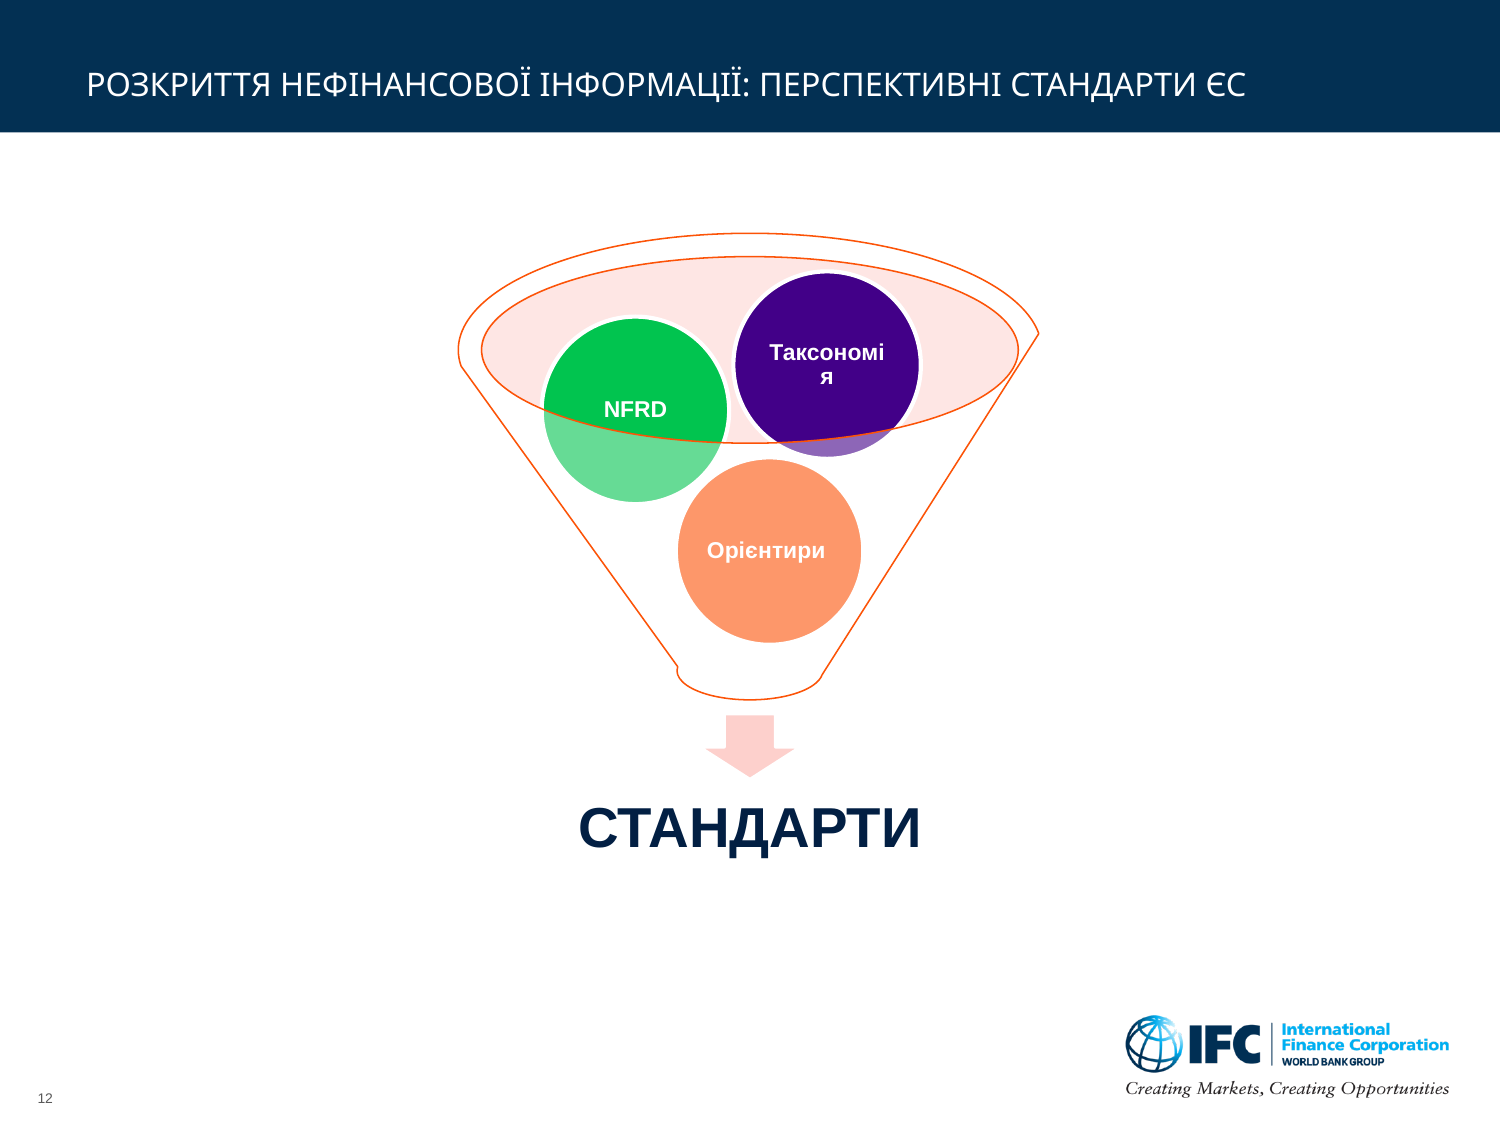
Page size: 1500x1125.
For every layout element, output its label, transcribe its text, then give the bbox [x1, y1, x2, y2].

title РОЗКРИТТЯ НЕФІНАНСОВОЇ ІНФОРМАЦІЇ: ПЕРСПЕКТИВНІ СТАНДАРТИ єс [85, 49, 1418, 119]
picture [1143, 1026, 1152, 1033]
picture [1125, 1015, 1449, 1098]
slide_number 12 [0, 1068, 91, 1125]
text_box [249, 228, 1251, 897]
